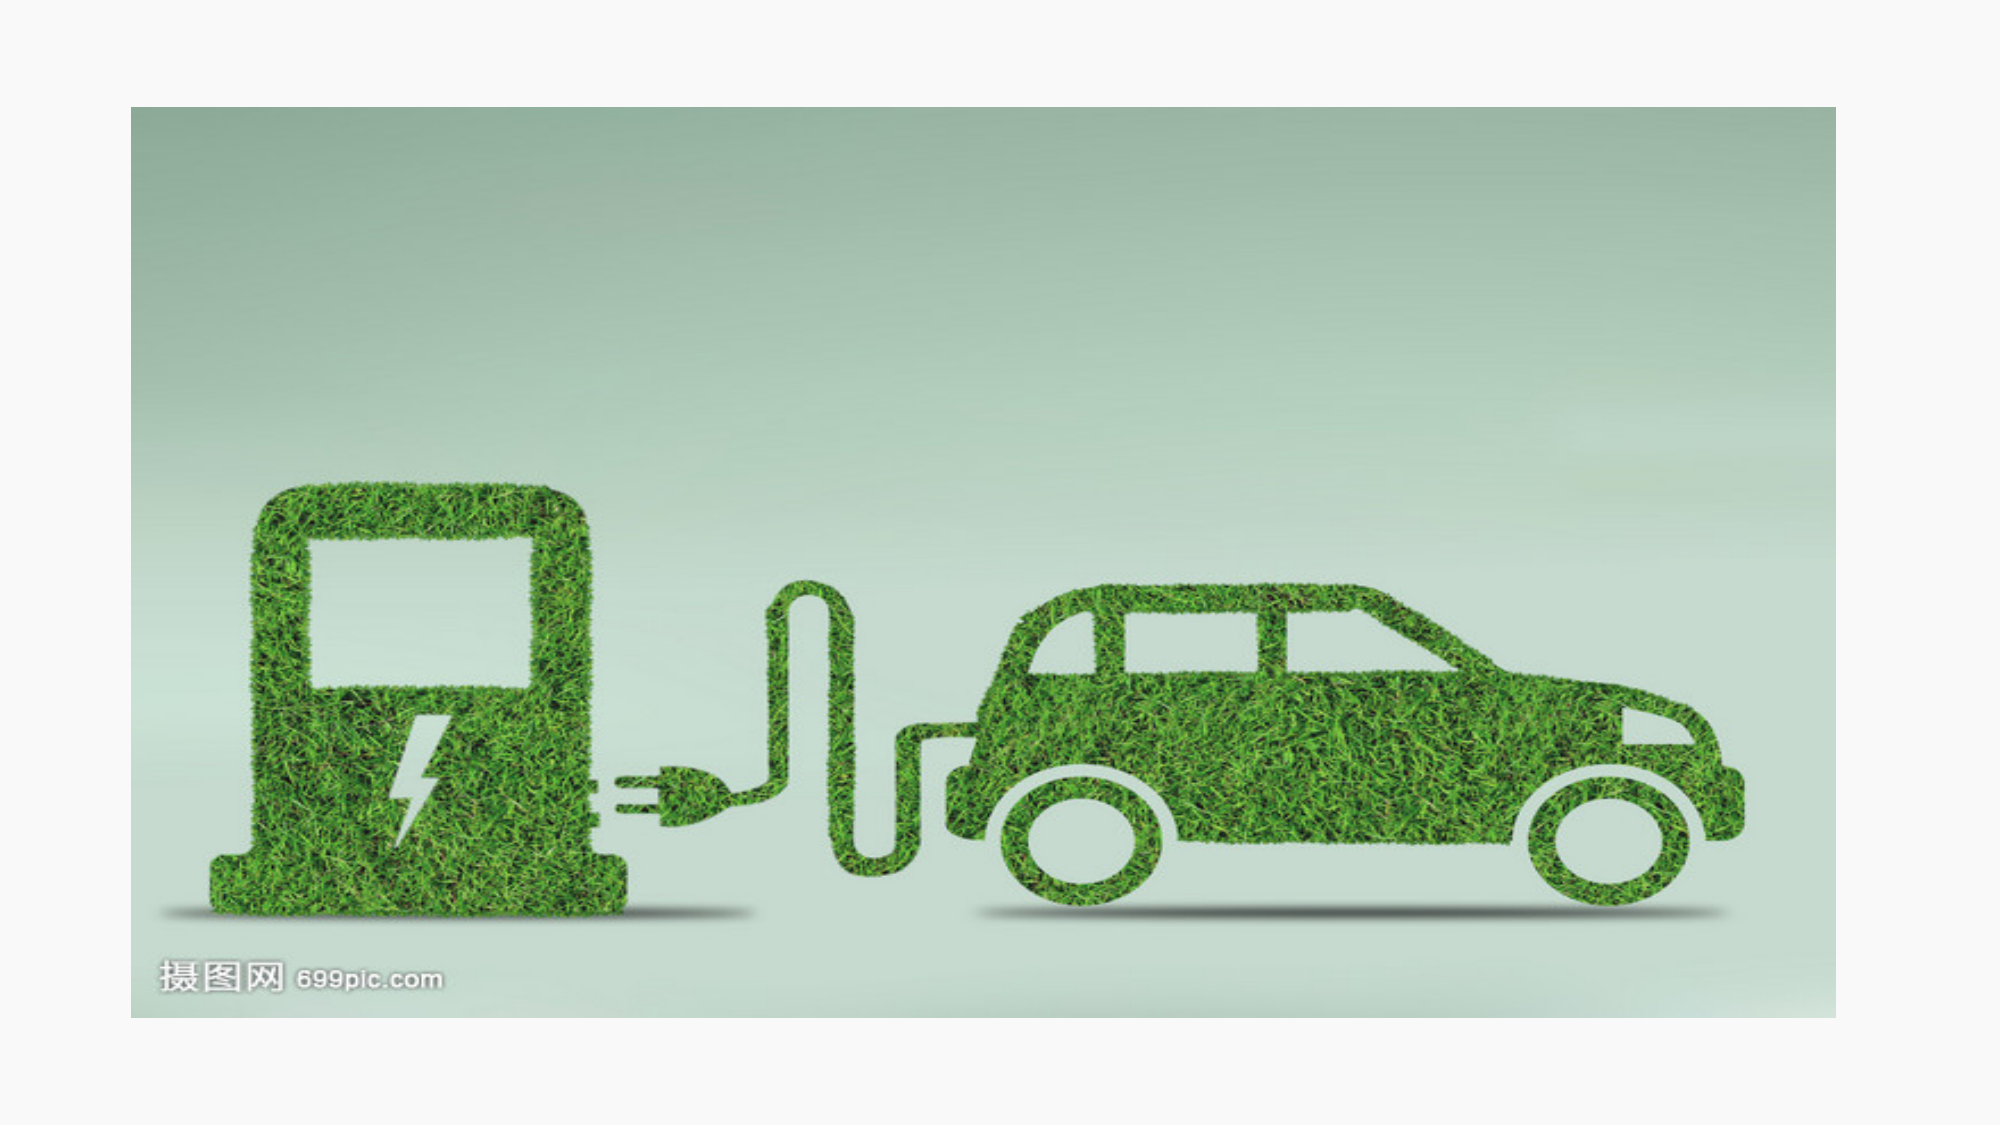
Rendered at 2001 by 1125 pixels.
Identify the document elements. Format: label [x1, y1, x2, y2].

list [131, 107, 1836, 1018]
